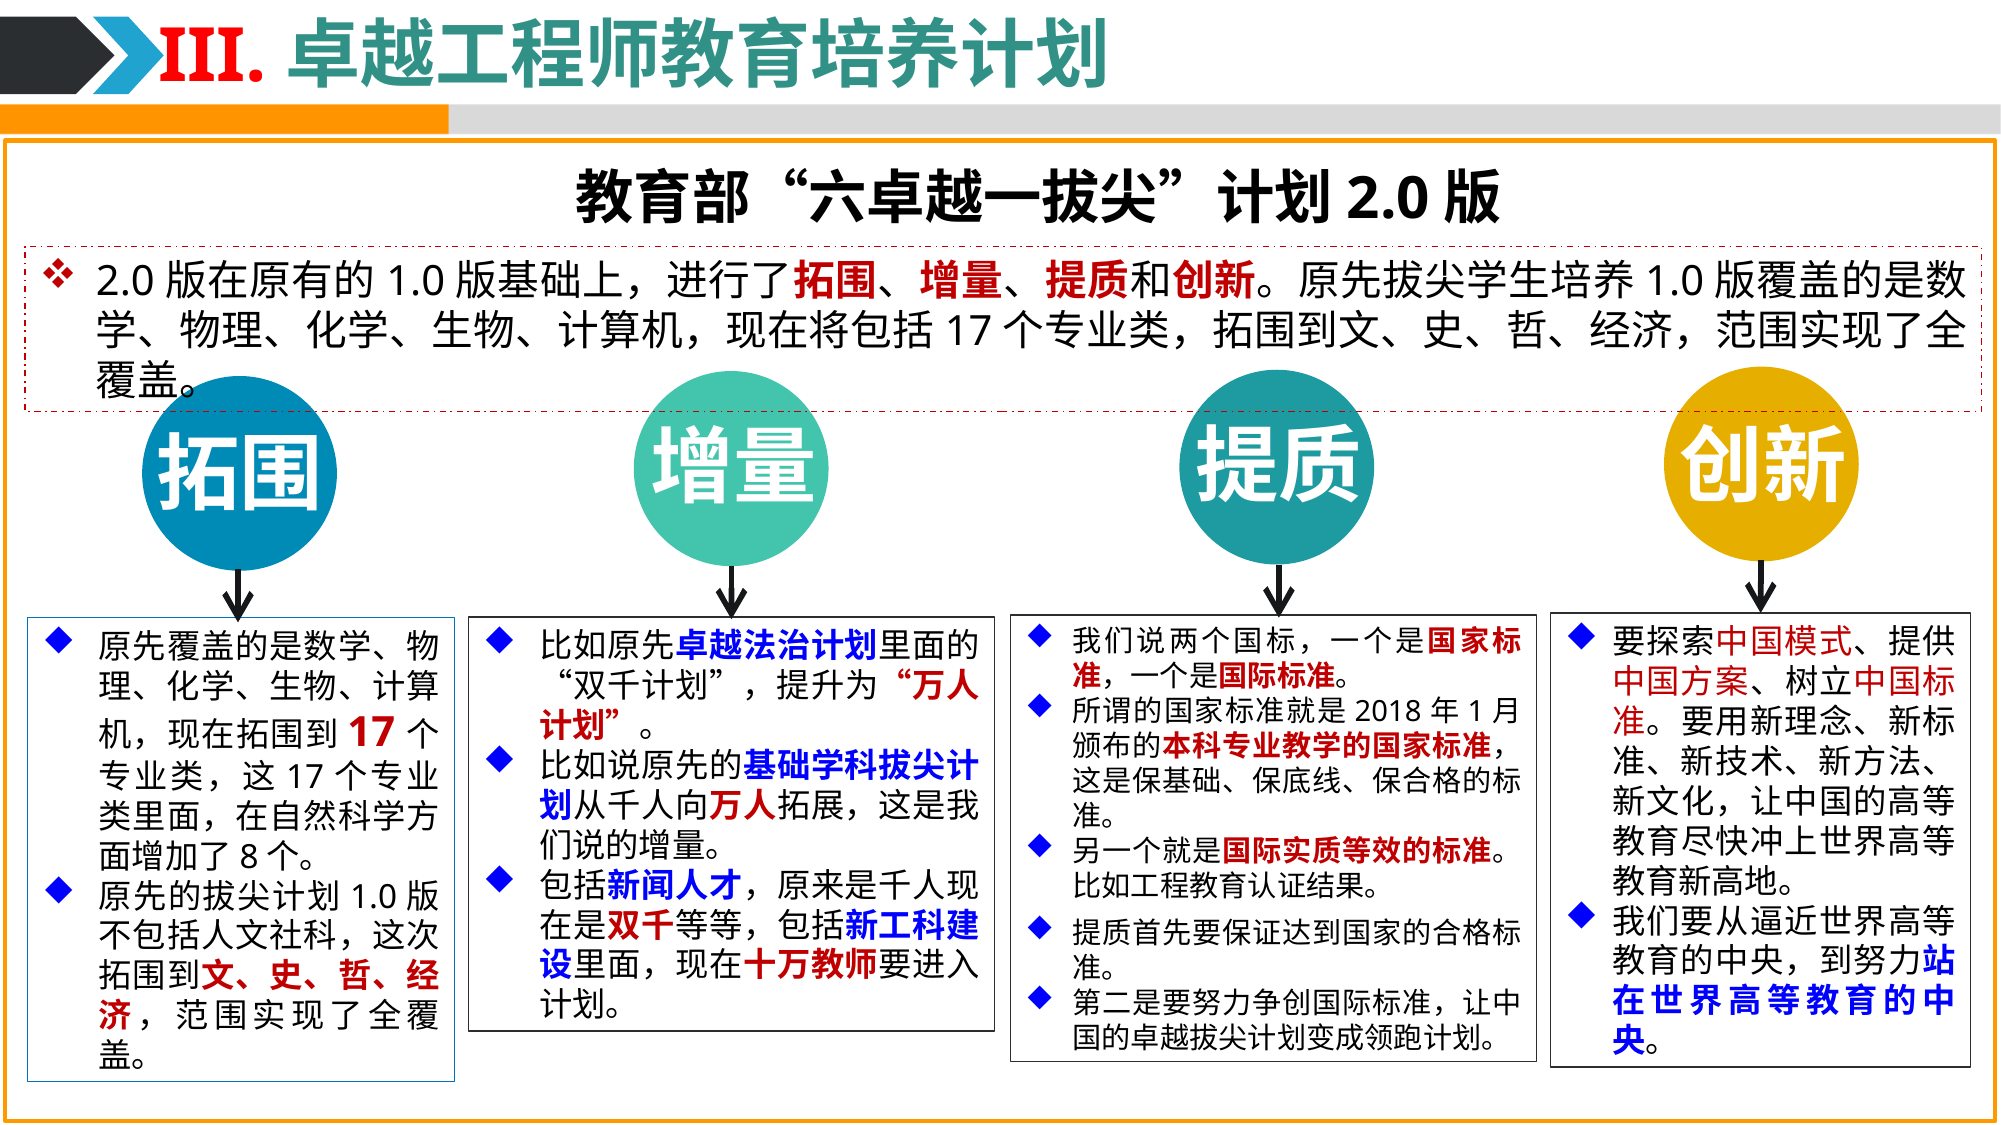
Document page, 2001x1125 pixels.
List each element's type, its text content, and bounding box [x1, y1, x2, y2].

text_box 我们说两个国标，一个是国家标准，一个是国际标准。 所谓的国家标准就是2018年1月颁布的本科专业教学的国家标准，这是保基础、保底线、保合格的标准。 另一个就是国际实质等效的标准。比如工程教育认证结果。 提质首先要保证达到国家的合格标准。 第二是要努力争创国际标准，让中国的卓越拔尖计划变成领跑计划。 [1010, 614, 1537, 1062]
text_box 原先覆盖的是数学、物理、化学、生物、计算机，现在拓围到17个专业类，这17个专业类里面，在自然科学方面增加了8个。 原先的拔尖计划1.0版不包括人文社科，这次拓围到文、史、哲、经济，范围实现了全覆盖。 [27, 617, 455, 1082]
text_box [633, 370, 829, 567]
text_box 比如原先卓越法治计划里面的“双千计划”，提升为“万人计划”。 比如说原先的基础学科拔尖计划从千人向万人拓展，这是我们说的增量。 包括新闻人才，原来是千人现在是双千等等，包括新工科建设里面，现在十万教师要进入计划。 [468, 616, 995, 1031]
text_box 要探索中国模式、提供中国方案、树立中国标准。要用新理念、新标准、新技术、新方法、新文化，让中国的高等教育尽快冲上世界高等教育新高地。 我们要从逼近世界高等教育的中央，到努力站在世界高等教育的中央。 [1550, 612, 1971, 1067]
text_box III.卓越工程师教育培养计划 [143, 0, 1126, 105]
text_box [92, 16, 143, 95]
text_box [141, 375, 338, 571]
text_box 教育部“六卓越一拔尖”计划2.0版 [544, 152, 1534, 238]
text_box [1179, 369, 1375, 565]
picture [0, 98, 2001, 141]
text_box 2.0版在原有的1.0版基础上，进行了拓围、增量、提质和创新。原先拔尖学生培养1.0版覆盖的是数学、物理、化学、生物、计算机，现在将包括17个专业类，拓围到文、史、哲、经济，范围实现了全覆盖。 [24, 246, 1982, 412]
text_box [1663, 366, 1859, 562]
text_box [0, 16, 115, 95]
